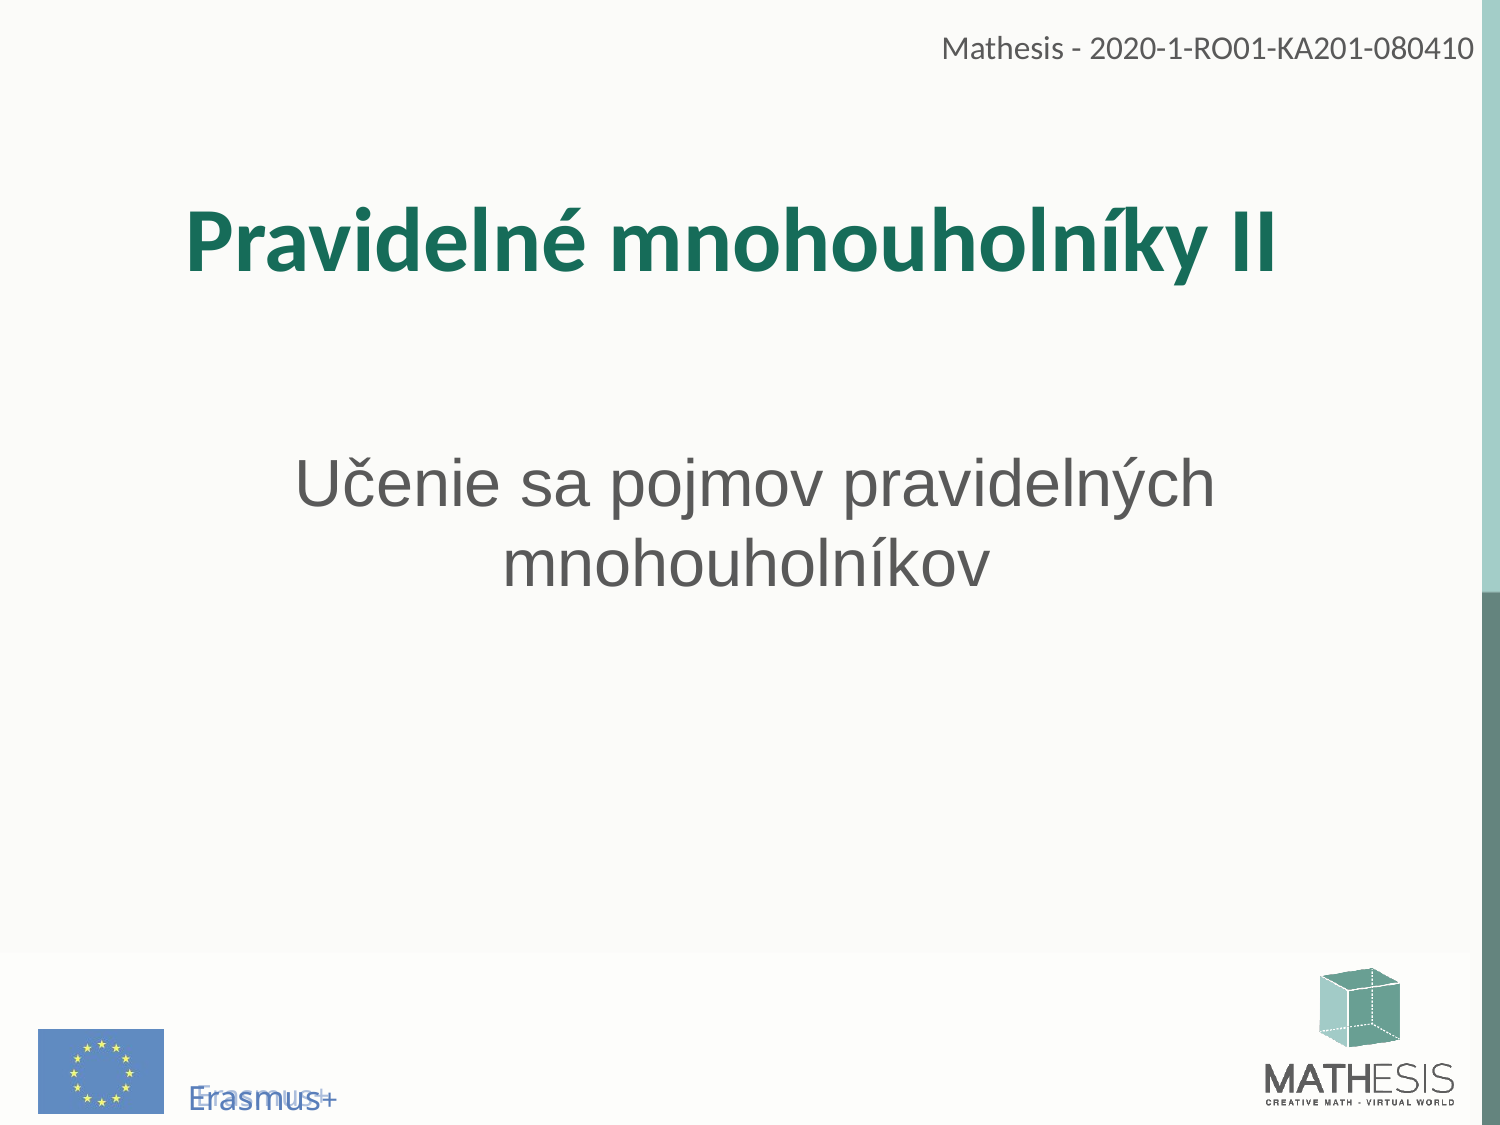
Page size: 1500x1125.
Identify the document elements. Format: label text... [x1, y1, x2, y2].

subtitle Učenie sa pojmov pravidelných mnohouholníkov [53, 432, 1459, 721]
title Pravidelné mnohouholníky II [53, 172, 1412, 414]
